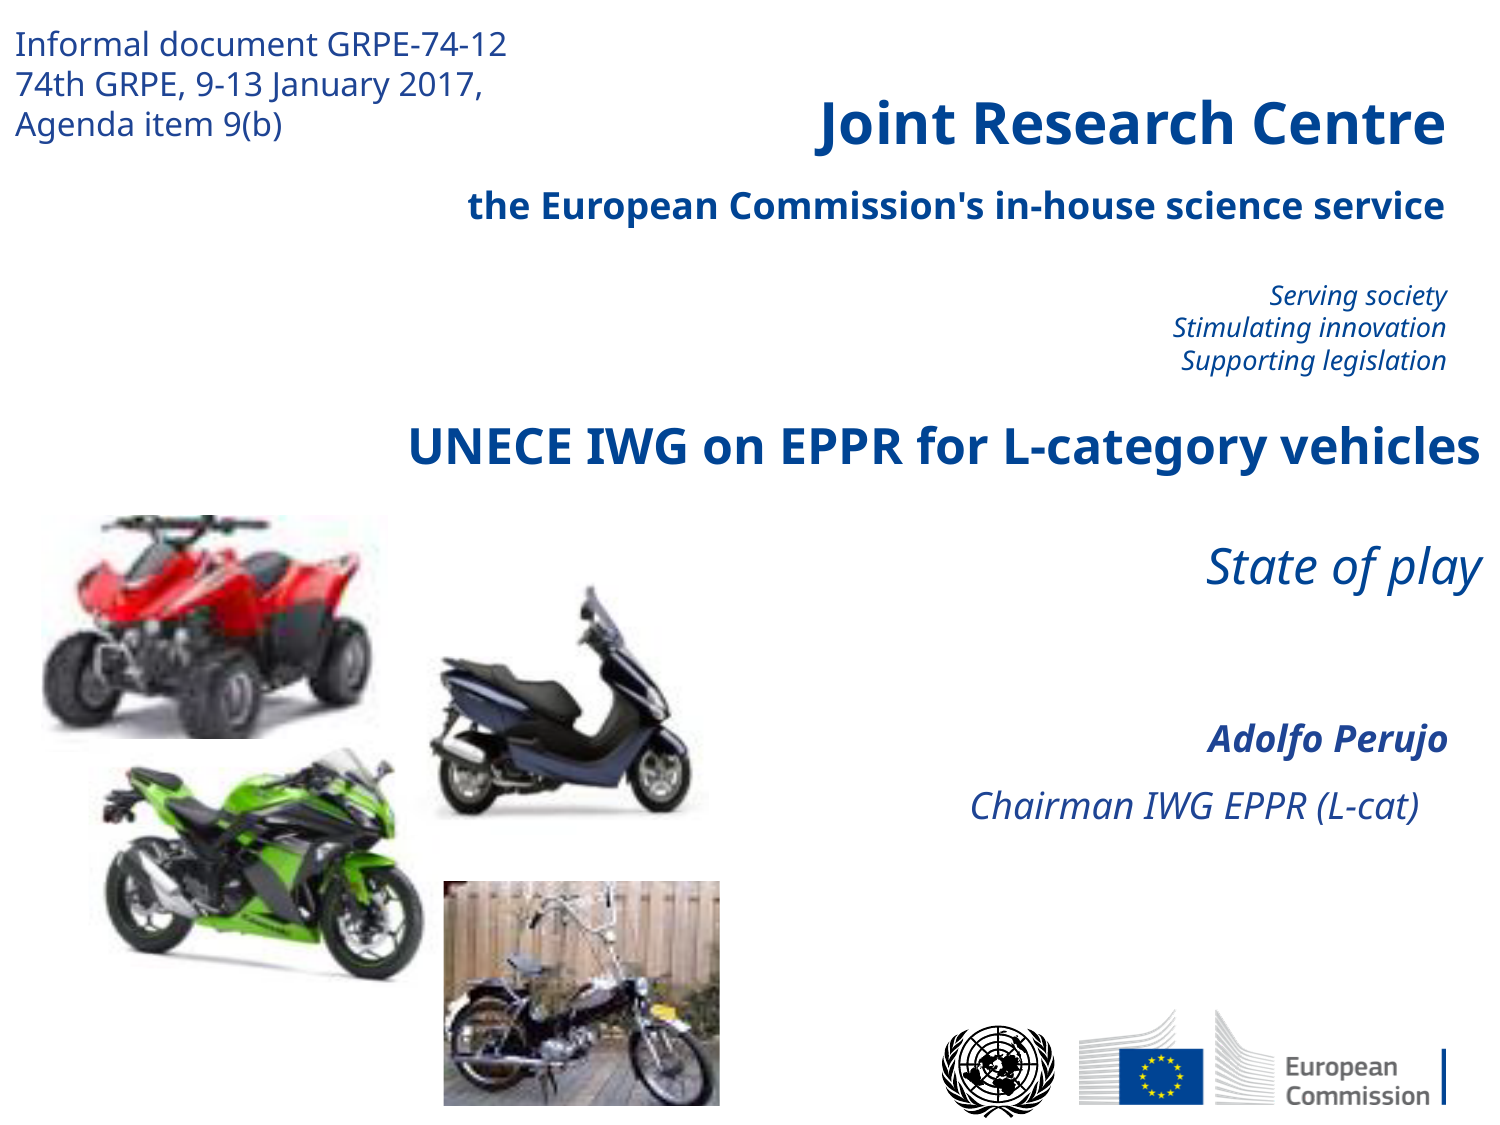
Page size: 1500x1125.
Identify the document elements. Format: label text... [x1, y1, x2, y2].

title UNECE IWG on EPPR for L-category vehicles State of play [0, 267, 1483, 598]
picture [1078, 1008, 1447, 1106]
picture [407, 598, 709, 835]
text_box Informal document GRPE-74-12 74th GRPE, 9-13 January 2017, Agenda item 9(b) [12, 17, 573, 150]
list Adolfo Perujo Chairman IWG EPPR (L-cat) [773, 633, 1460, 894]
